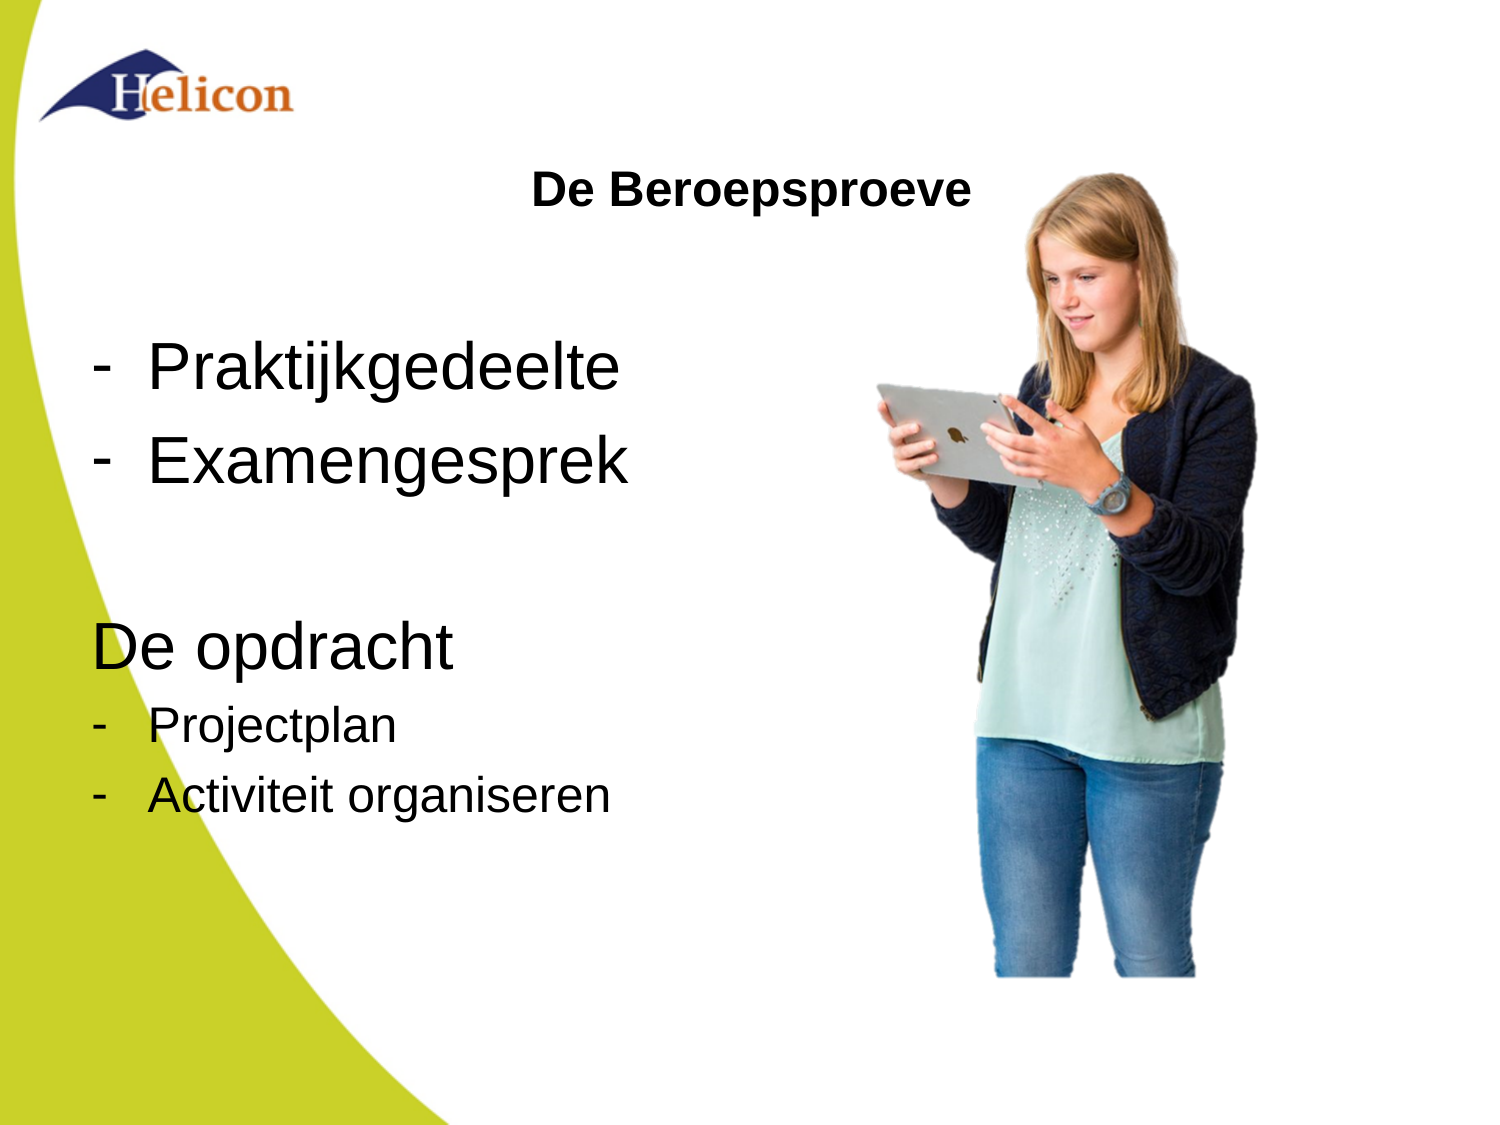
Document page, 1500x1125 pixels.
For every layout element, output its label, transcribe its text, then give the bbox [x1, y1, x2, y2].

picture [0, 0, 1500, 1125]
list De Beroepsproeve Praktijkgedeelte Examengesprek De opdracht Projectplan Activiteit organiseren [76, 149, 828, 892]
